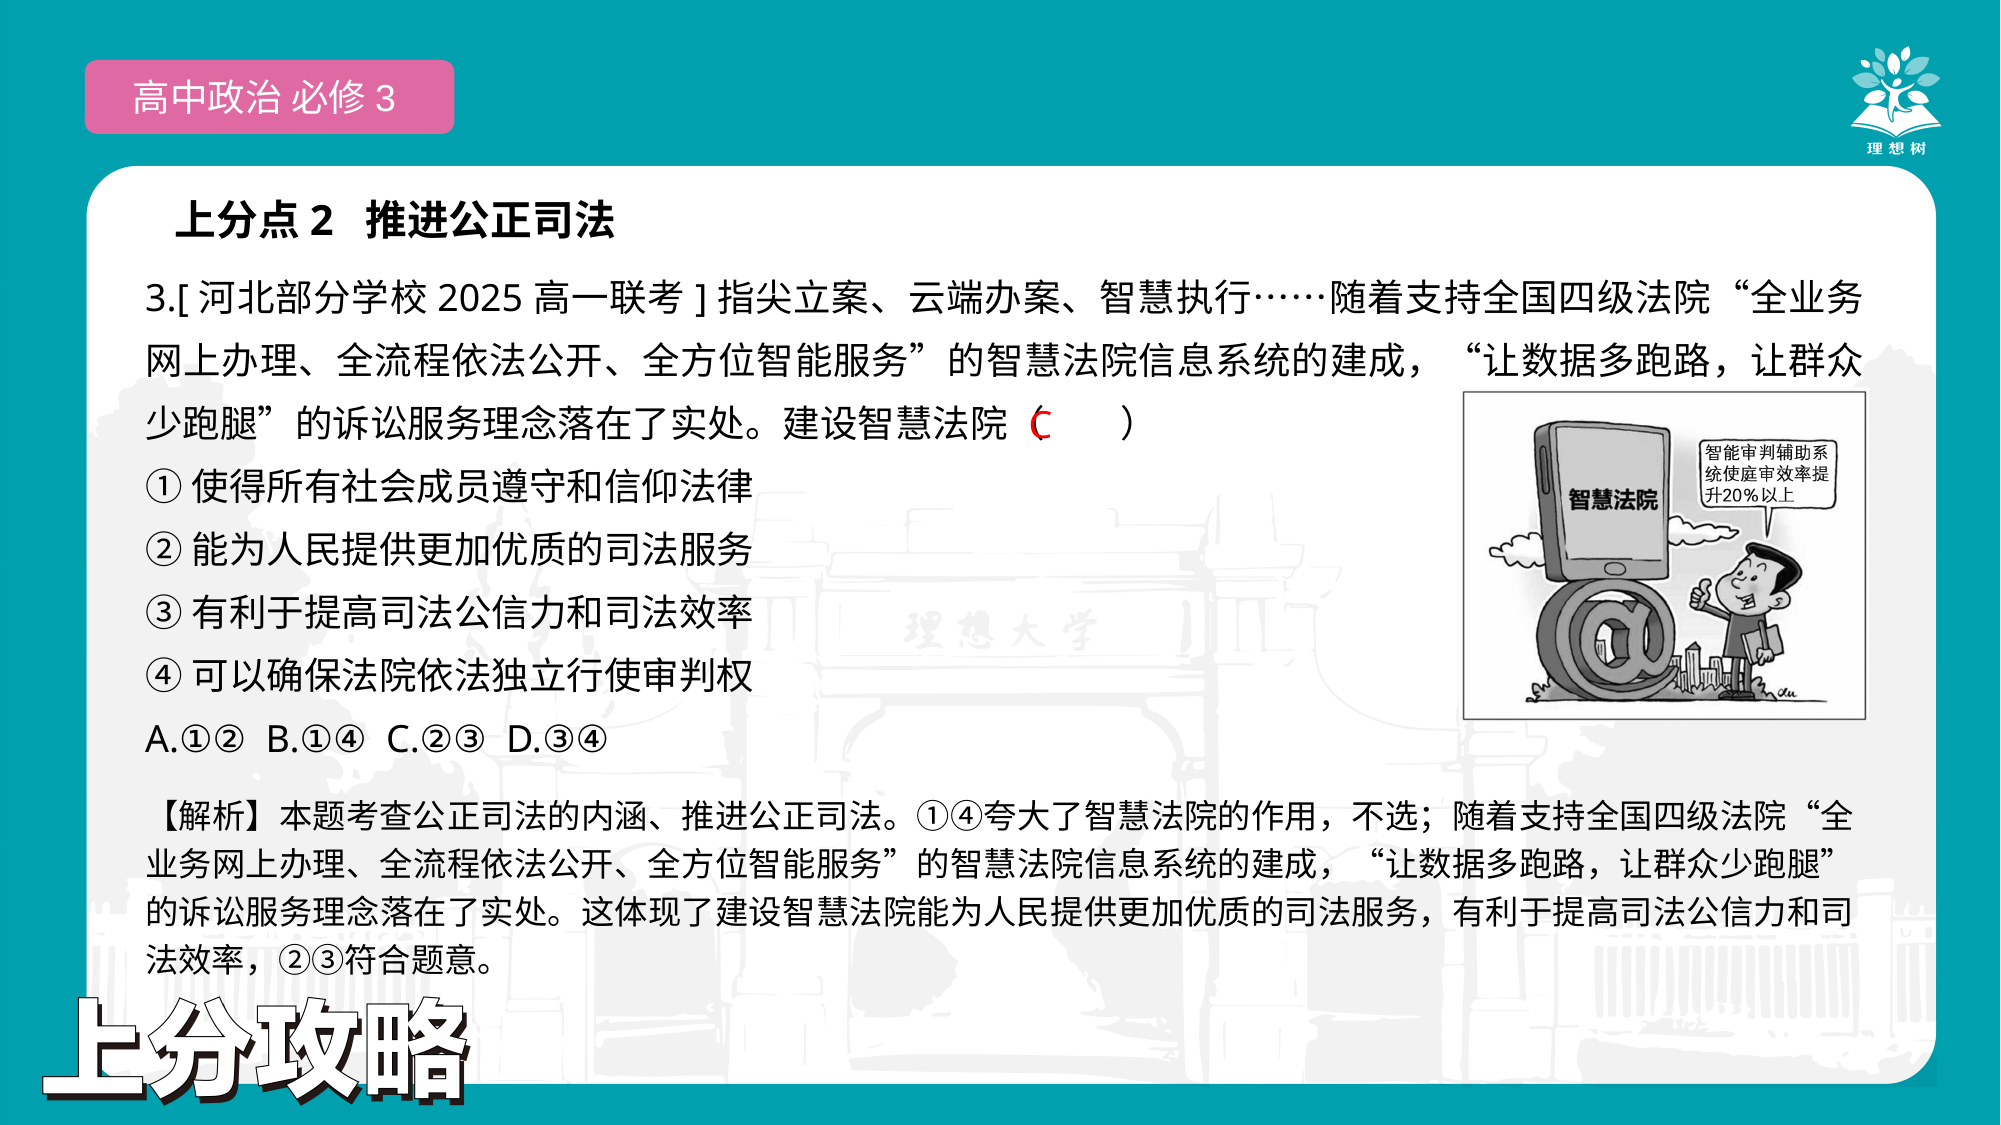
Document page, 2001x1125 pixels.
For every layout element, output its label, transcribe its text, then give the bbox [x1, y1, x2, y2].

text_box 3.[河北部分学校2025高一联考]指尖立案、云端办案、智慧执行……随着支持全国四级法院“全业务网上办理、全流程依法公开、全方位智能服务”的智慧法院信息系统的建成，“让数据多跑路，让群众少跑腿”的诉讼服务理念落在了实处。建设智慧法院（ ） ①使得所有社会成员遵守和信仰法律 ②能为人民提供更加优质的司法服务 ③有利于提高司法公信力和司法效率 ④可以确保法院依法独立行使审判权 A.①② B.①④ C.②③ D.③④ [130, 248, 1880, 767]
text_box 高中政治 必修3 [83, 58, 456, 135]
text_box 【解析】本题考查公正司法的内涵、推进公正司法。①④夸大了智慧法院的作用，不选；随着支持全国四级法院“全业务网上办理、全流程依法公开、全方位智能服务”的智慧法院信息系统的建成，“让数据多跑路，让群众少跑腿”的诉讼服务理念落在了实处。这体现了建设智慧法院能为人民提供更加优质的司法服务，有利于提高司法公信力和司法效率，②③符合题意。 [130, 780, 1869, 987]
text_box 上分点2 推进公正司法 [159, 186, 1206, 252]
text_box C [1004, 371, 1121, 454]
picture [0, 0, 2001, 1125]
